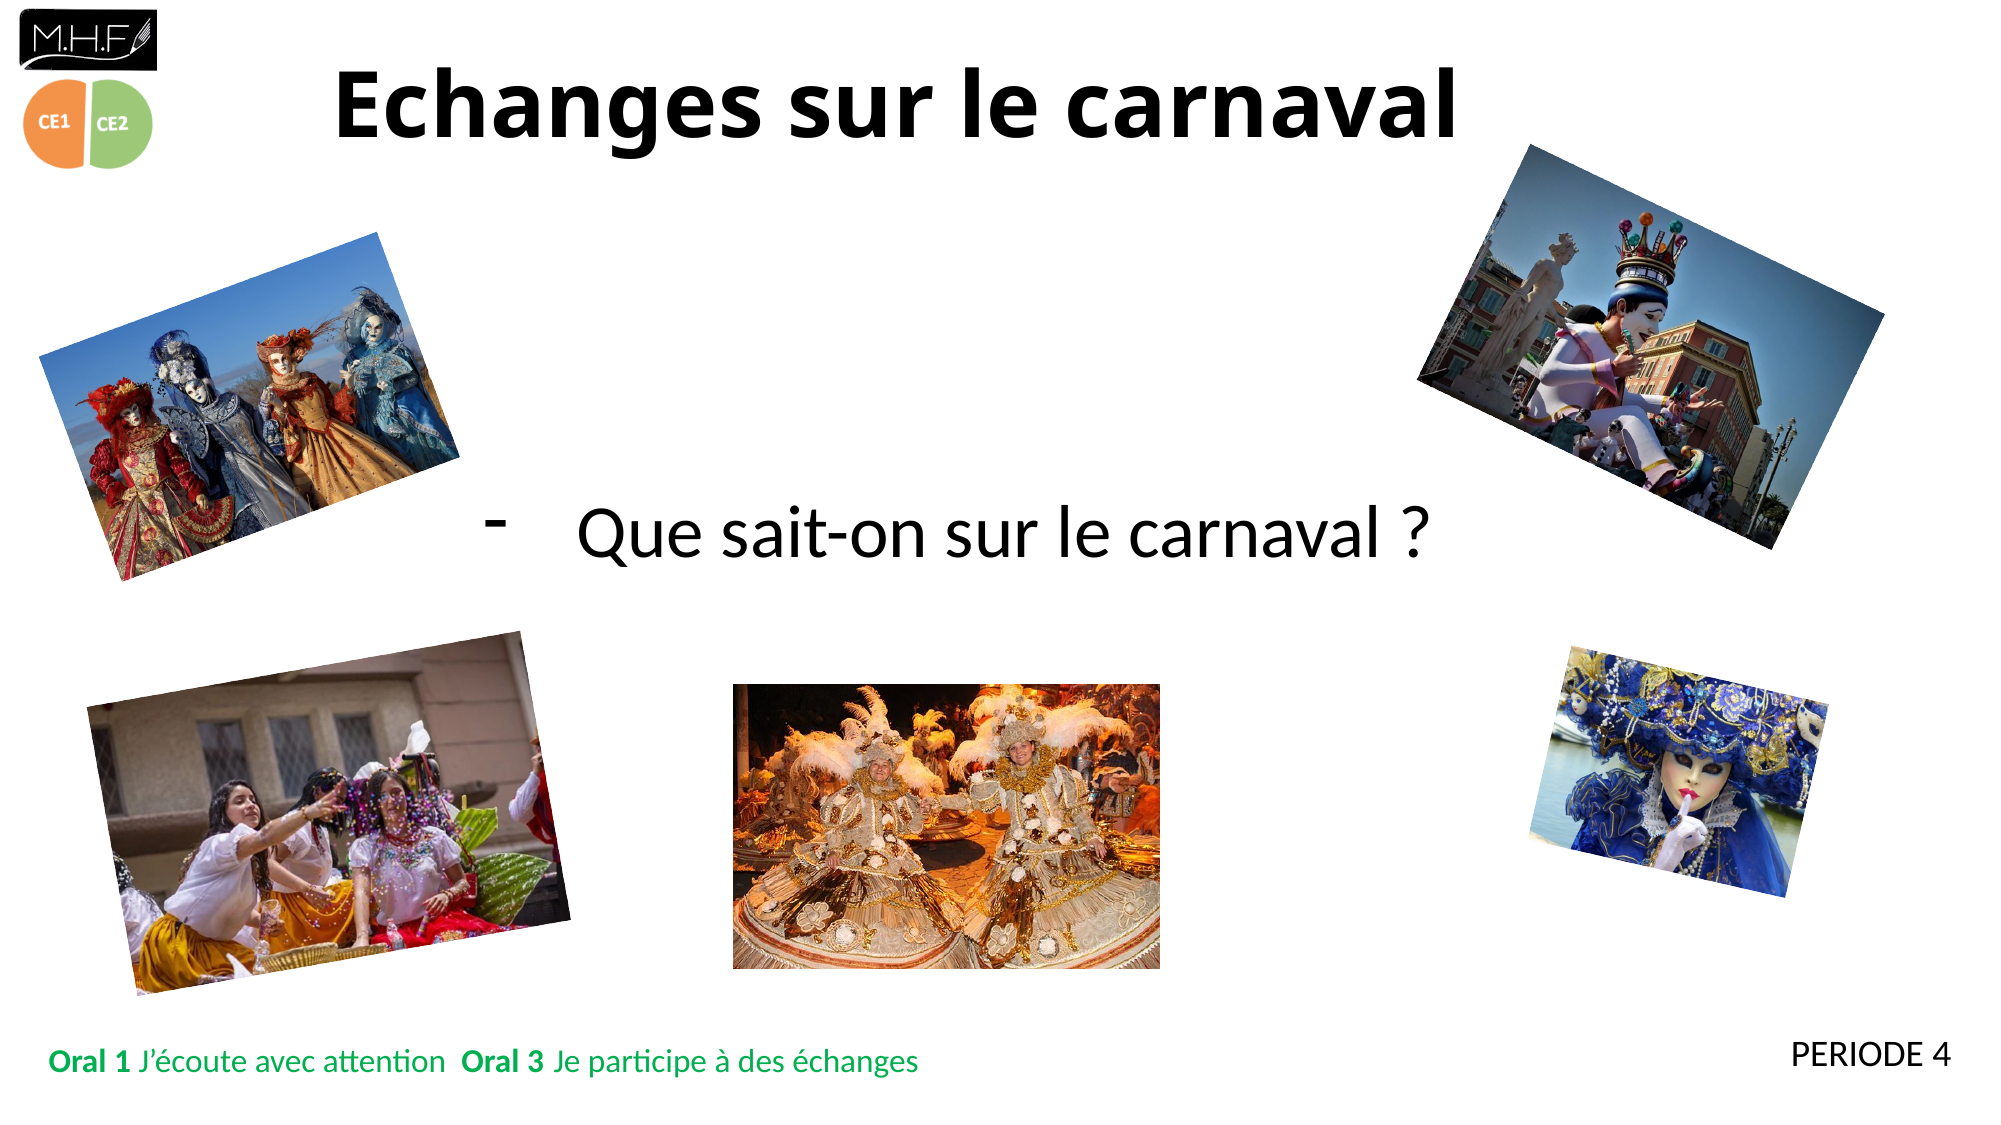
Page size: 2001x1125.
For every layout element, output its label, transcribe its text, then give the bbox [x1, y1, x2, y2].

picture [1453, 215, 1847, 478]
picture [1528, 646, 1828, 897]
picture [1, 7, 177, 207]
picture [109, 666, 549, 960]
picture [733, 684, 1160, 969]
picture [39, 232, 459, 581]
text_box Que sait-on sur le carnaval ? [468, 475, 1506, 581]
title Echanges sur le carnaval [316, 0, 1863, 218]
text_box PERIODE 4 [1362, 1021, 1967, 1082]
text_box Oral 1 J’écoute avec attention Oral 3 Je participe à des échanges [33, 1023, 1034, 1088]
